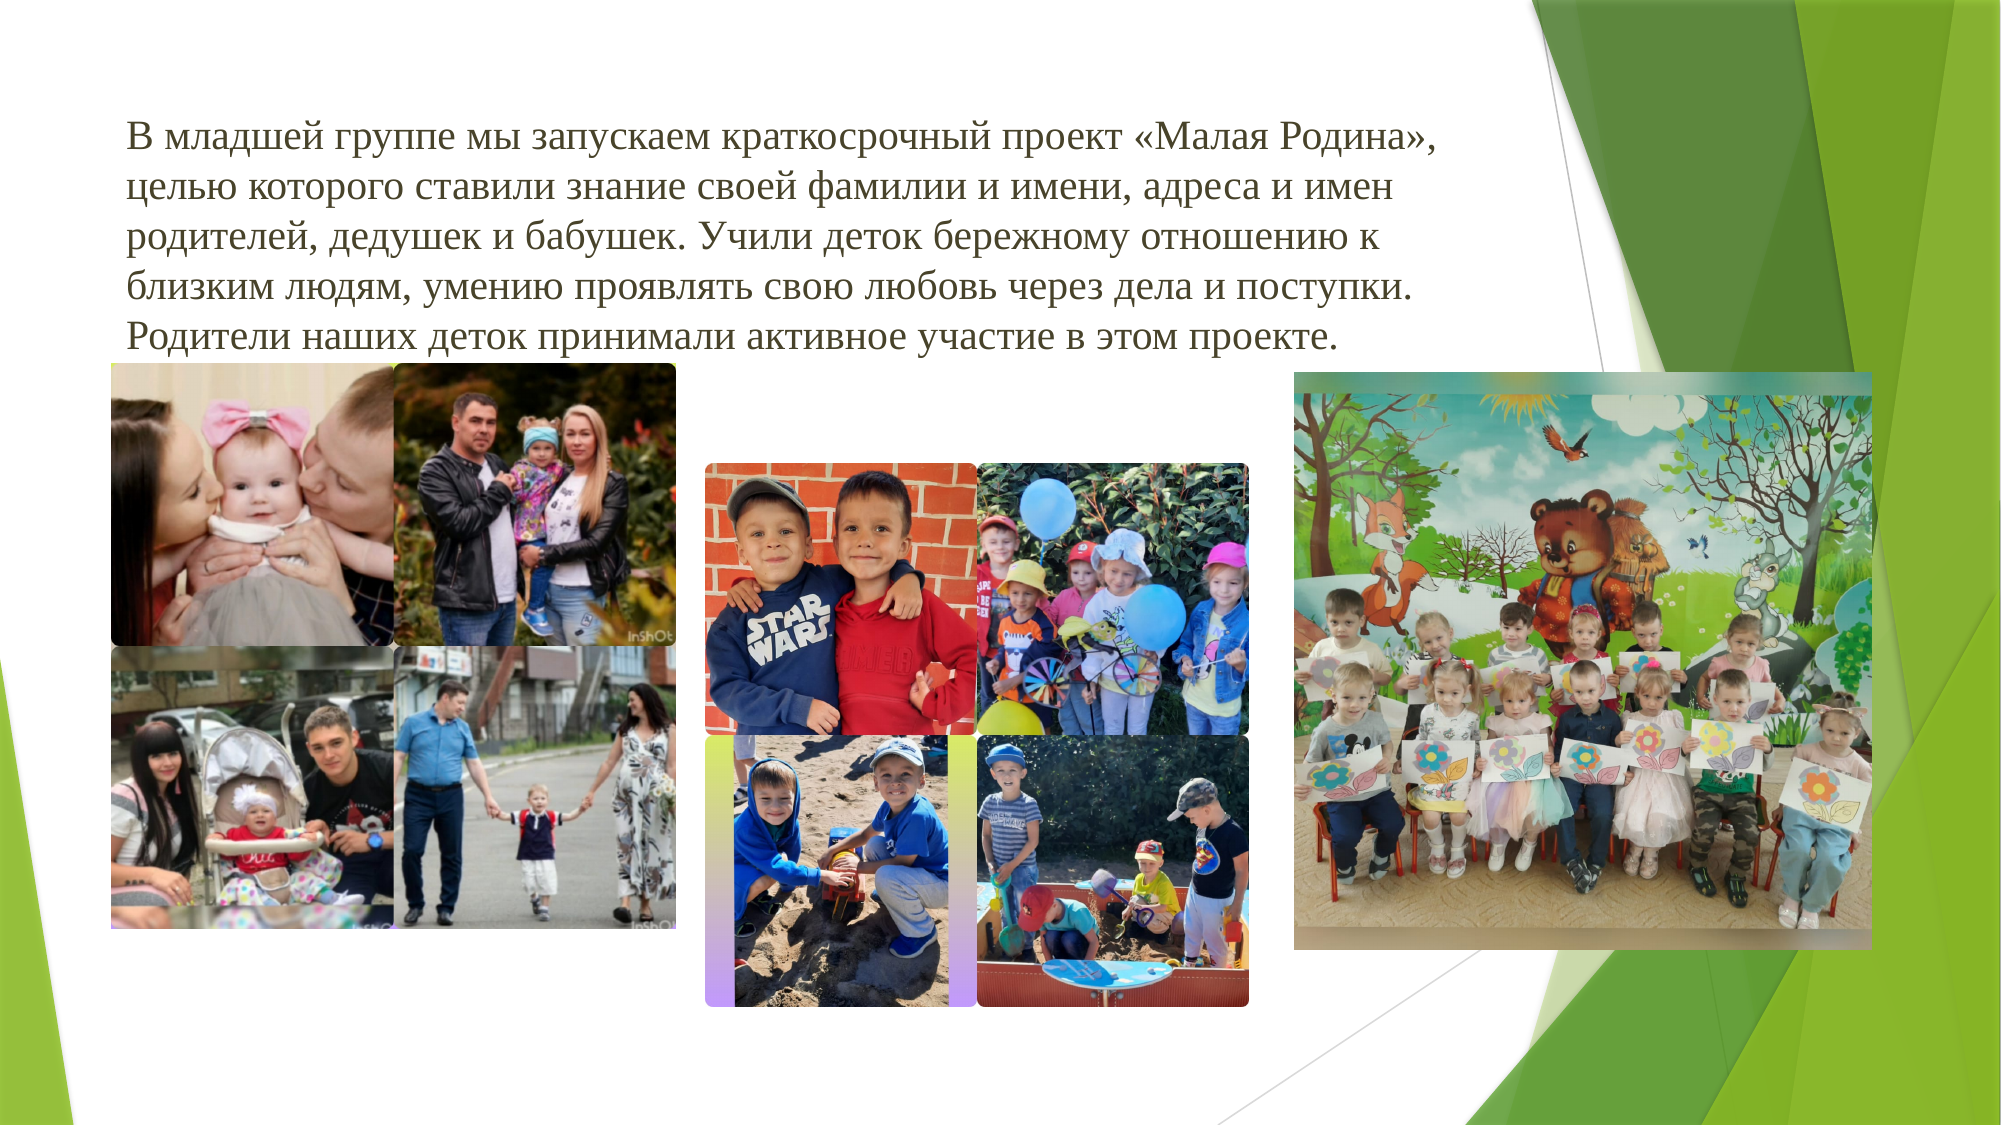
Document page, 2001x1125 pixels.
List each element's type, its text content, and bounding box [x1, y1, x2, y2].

picture [704, 462, 1249, 1008]
picture [1293, 372, 1872, 951]
title В младшей группе мы запускаем краткосрочный проект «Малая Родина», целью которого ставили знание своей фамилии и имени, адреса и имен родителей, дедушек и бабушек. Учили деток бережному отношению к близким людям, умению проявлять свою любовь через дела и поступки. Родители наших деток принимали активное участие в этом проекте. [111, 99, 1522, 464]
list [110, 363, 677, 929]
